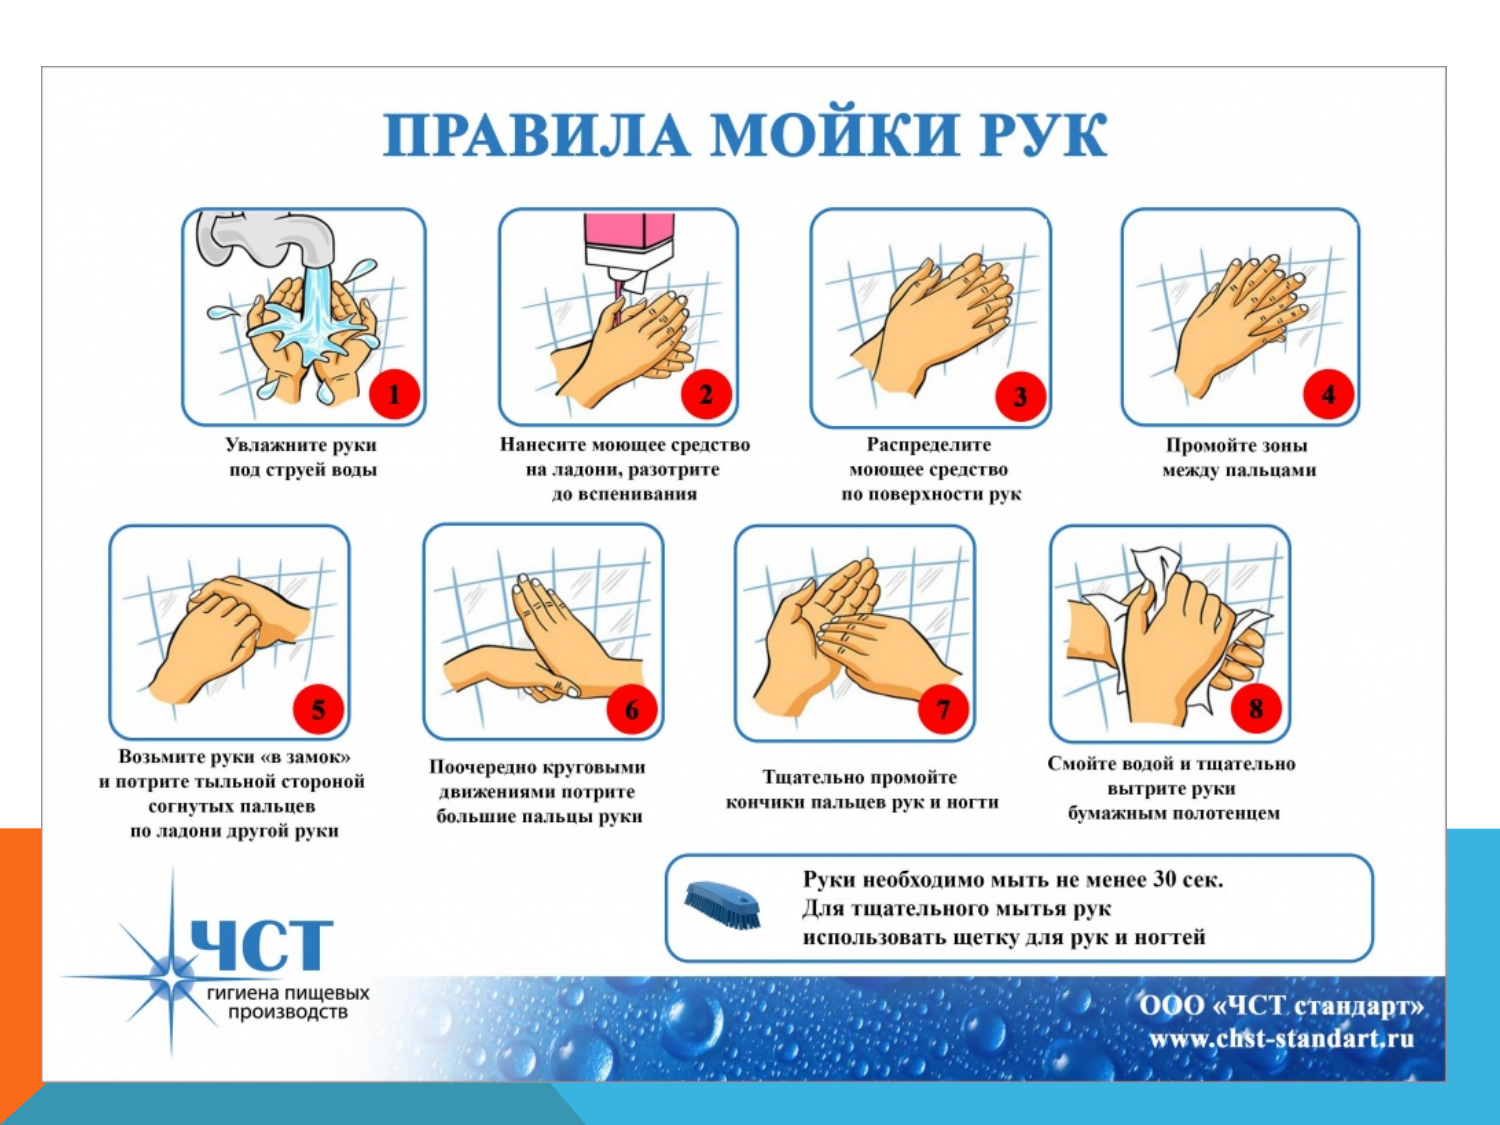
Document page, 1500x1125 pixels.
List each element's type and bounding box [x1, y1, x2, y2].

list [41, 66, 1448, 1083]
